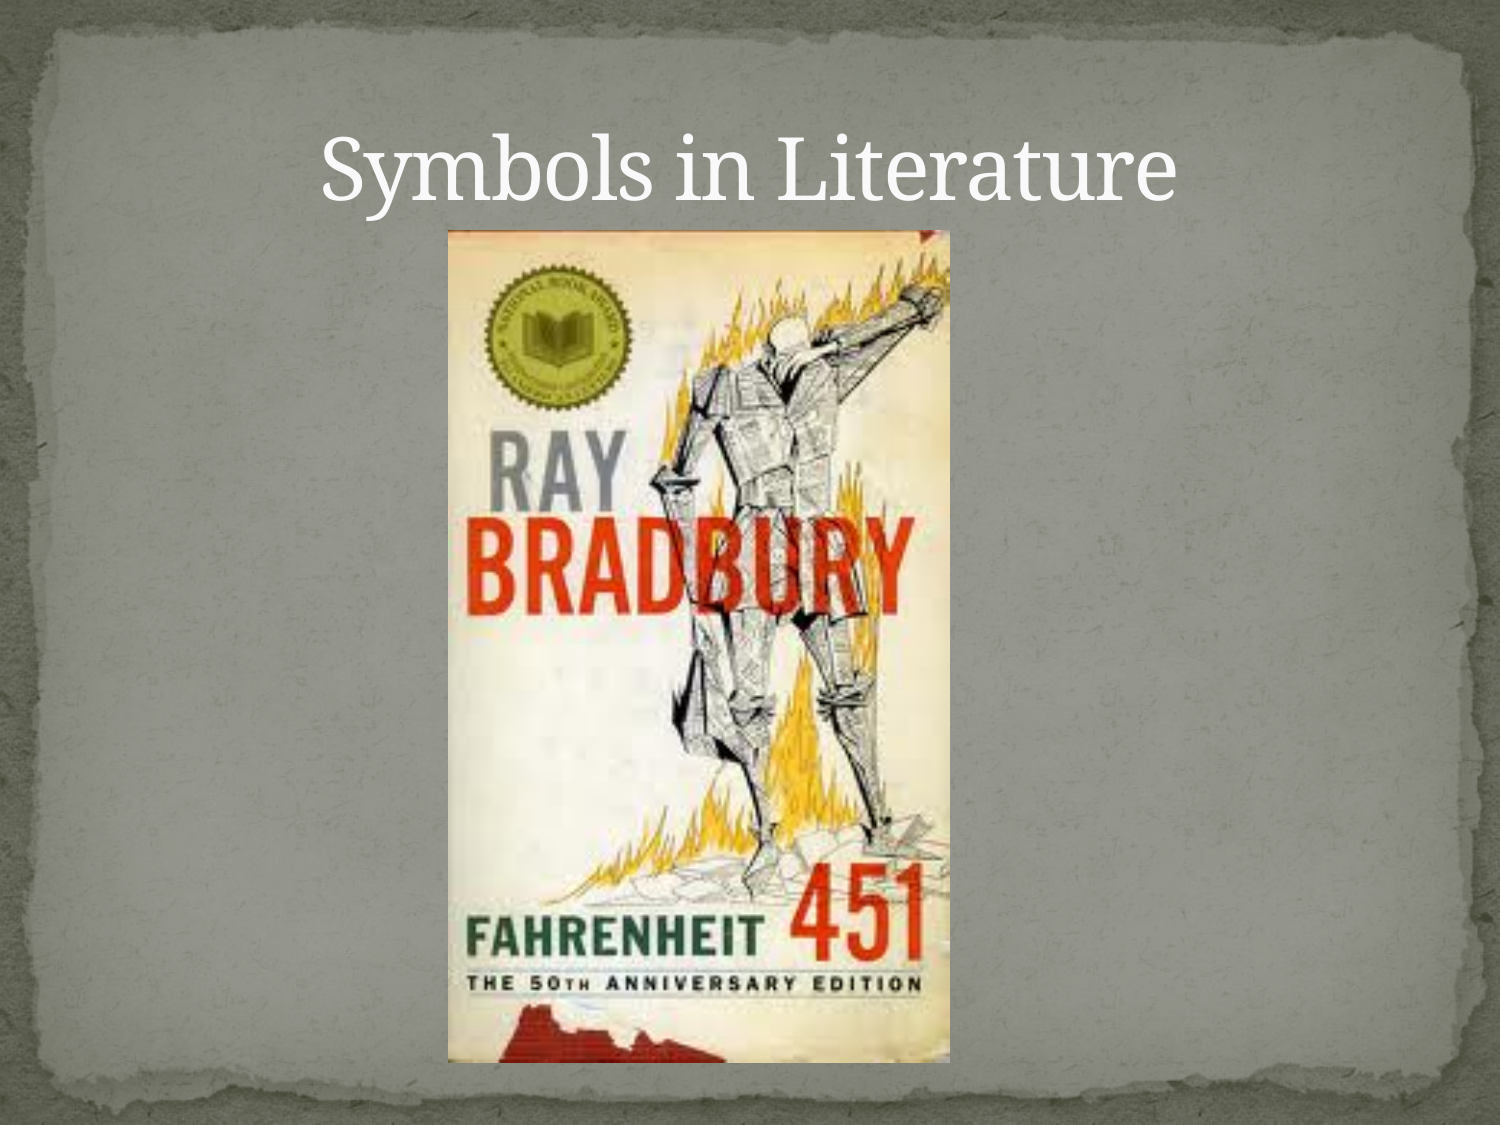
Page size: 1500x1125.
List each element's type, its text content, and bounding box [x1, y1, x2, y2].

picture [448, 230, 950, 1063]
title Symbols in Literature [74, 24, 1425, 225]
